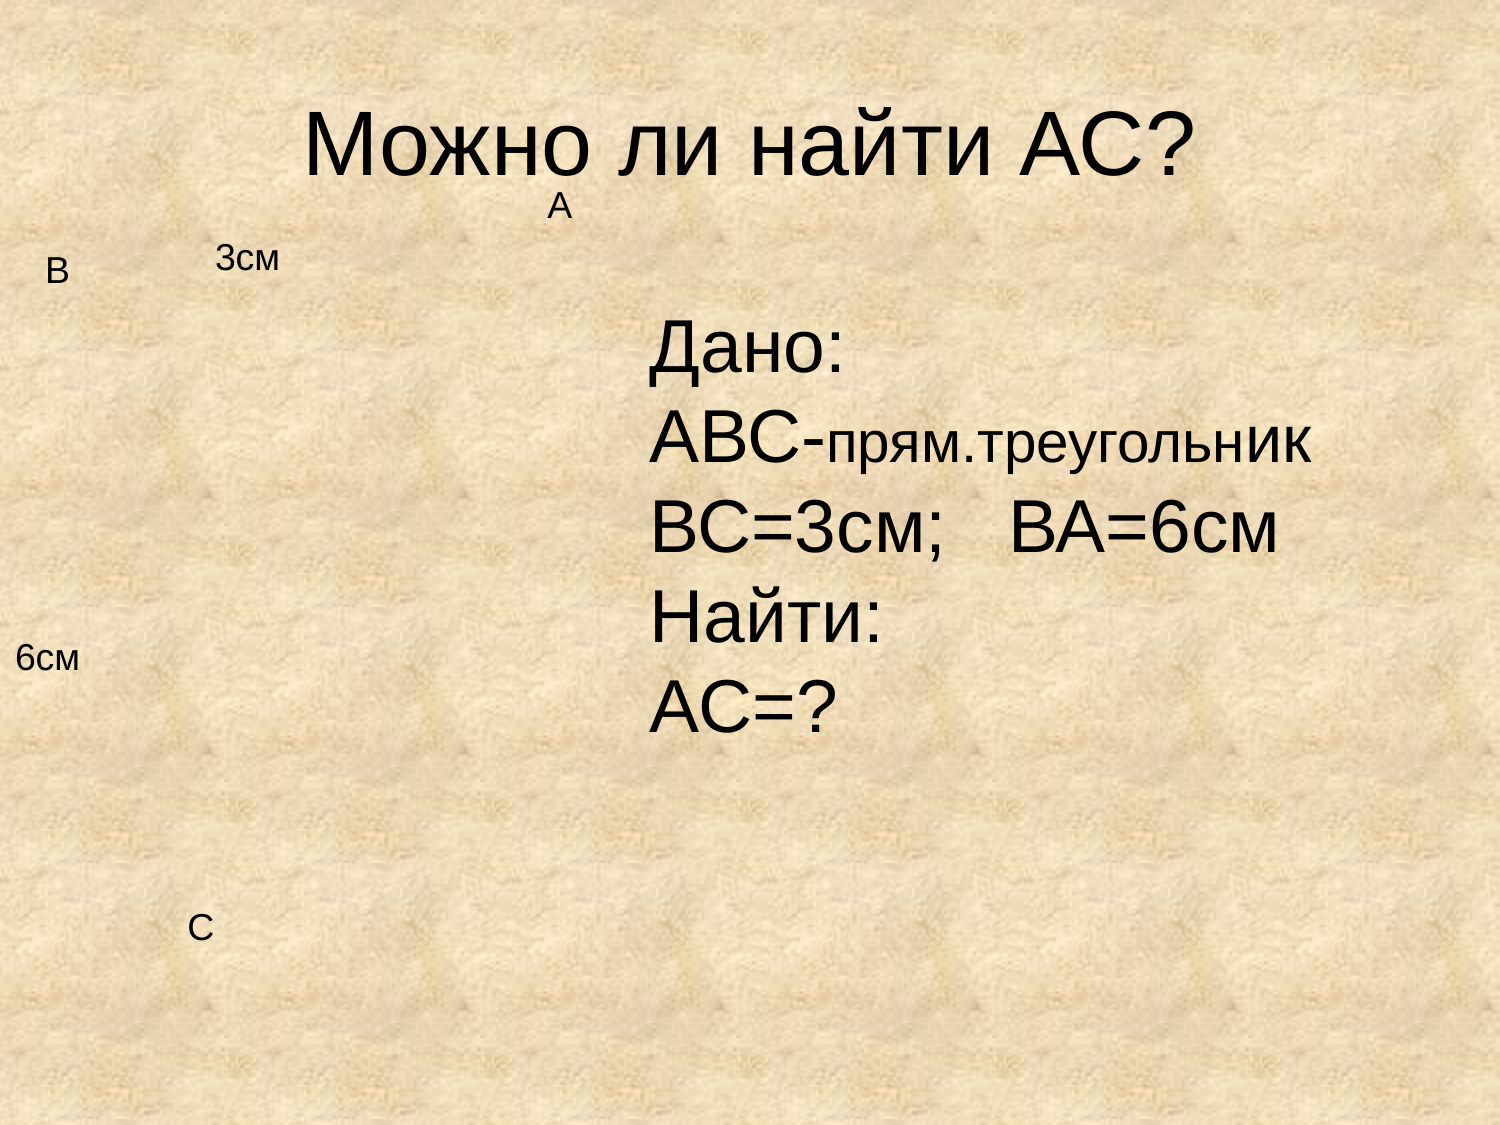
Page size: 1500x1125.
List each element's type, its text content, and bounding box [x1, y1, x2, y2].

text_box 3см [200, 226, 296, 286]
title Можно ли найти АС? [74, 44, 1426, 233]
picture [0, 0, 1500, 1125]
text_box 6см [0, 625, 96, 686]
text_box В [30, 238, 85, 299]
text_box С [172, 896, 230, 956]
text_box А [532, 173, 588, 234]
text_box Дано: АВС-прям.треугольник ВС=3см; ВА=6см Найти: АС=? [634, 289, 1385, 755]
